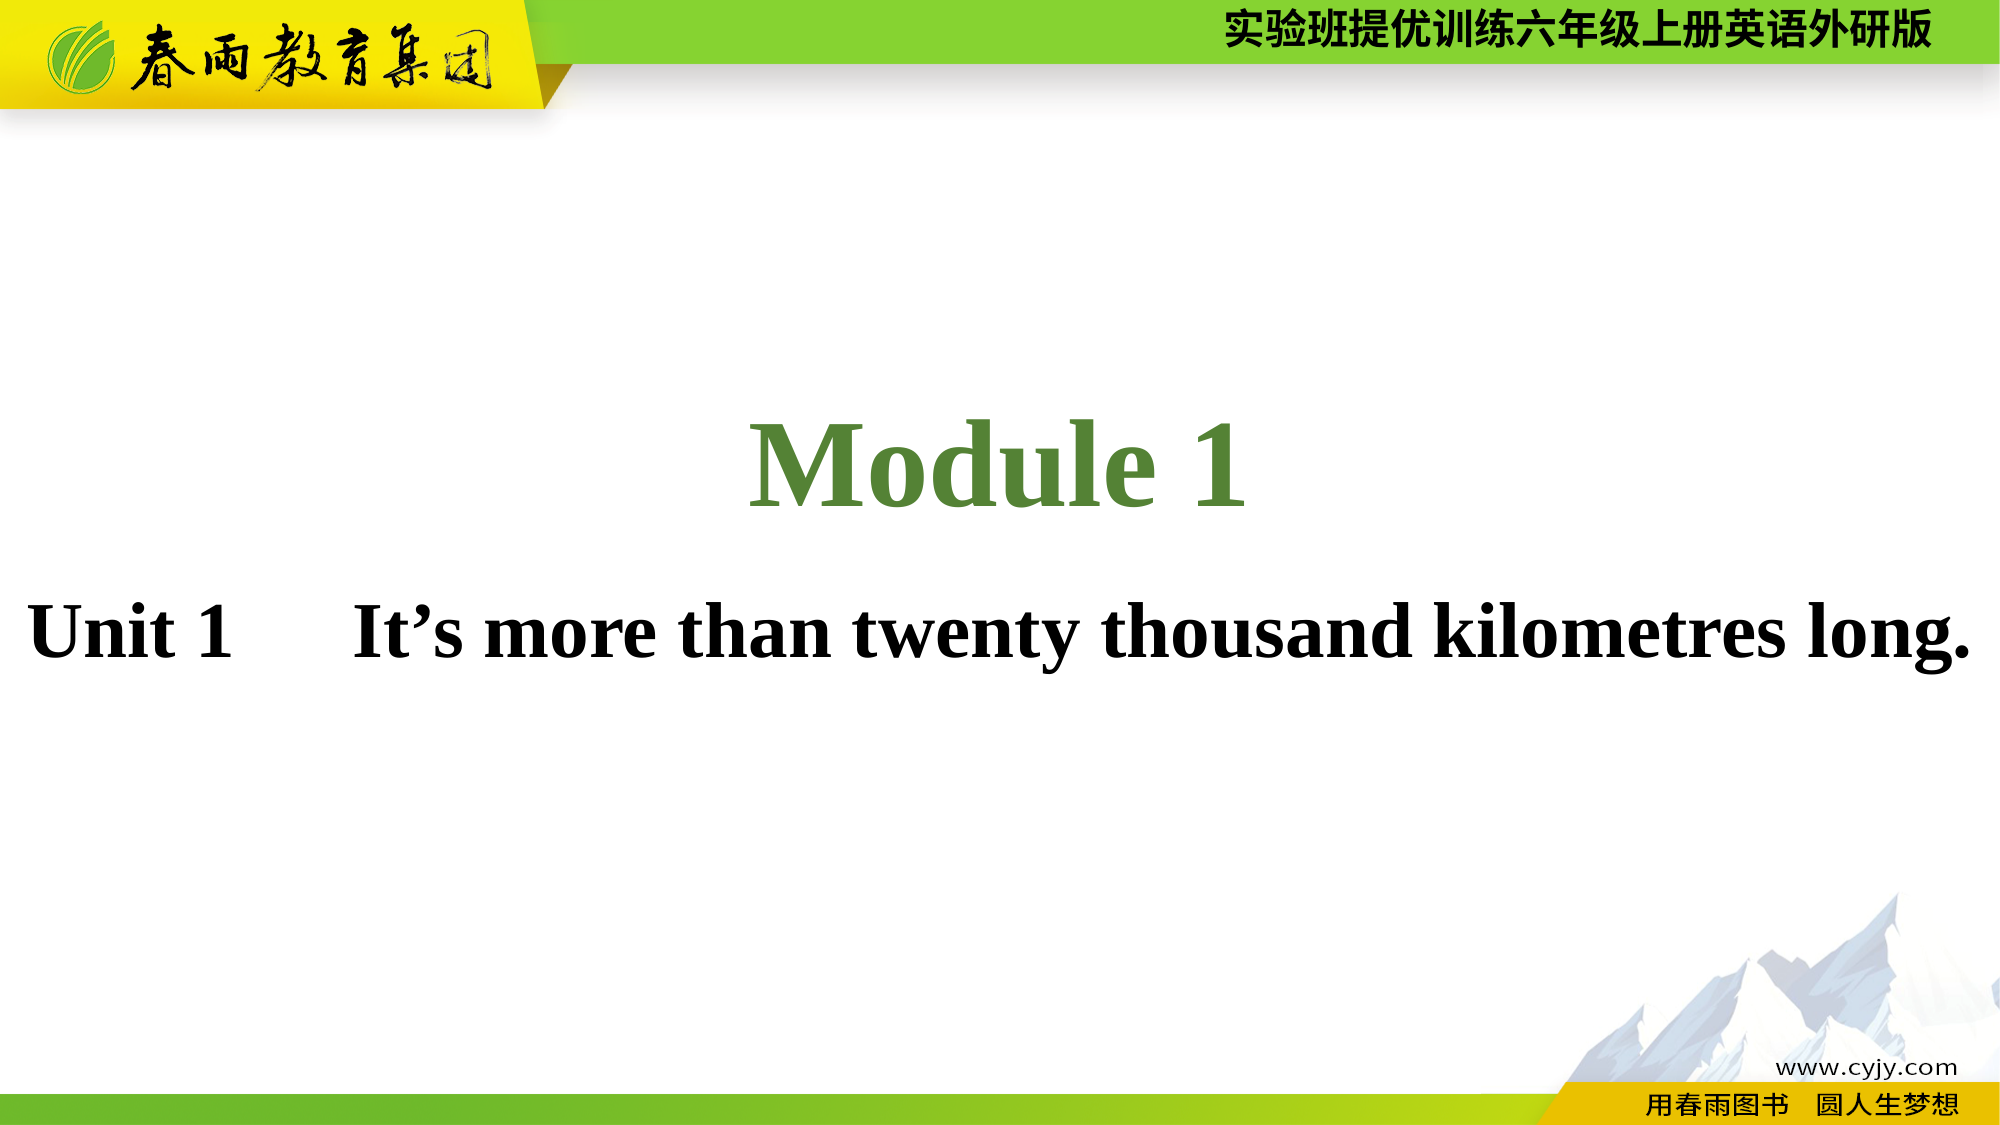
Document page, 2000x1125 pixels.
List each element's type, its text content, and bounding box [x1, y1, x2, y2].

text_box Module 1 Unit 1 It’s more than twenty thousand kilometres long. [0, 298, 2000, 681]
picture [0, 0, 2000, 298]
picture [0, 681, 2000, 1125]
